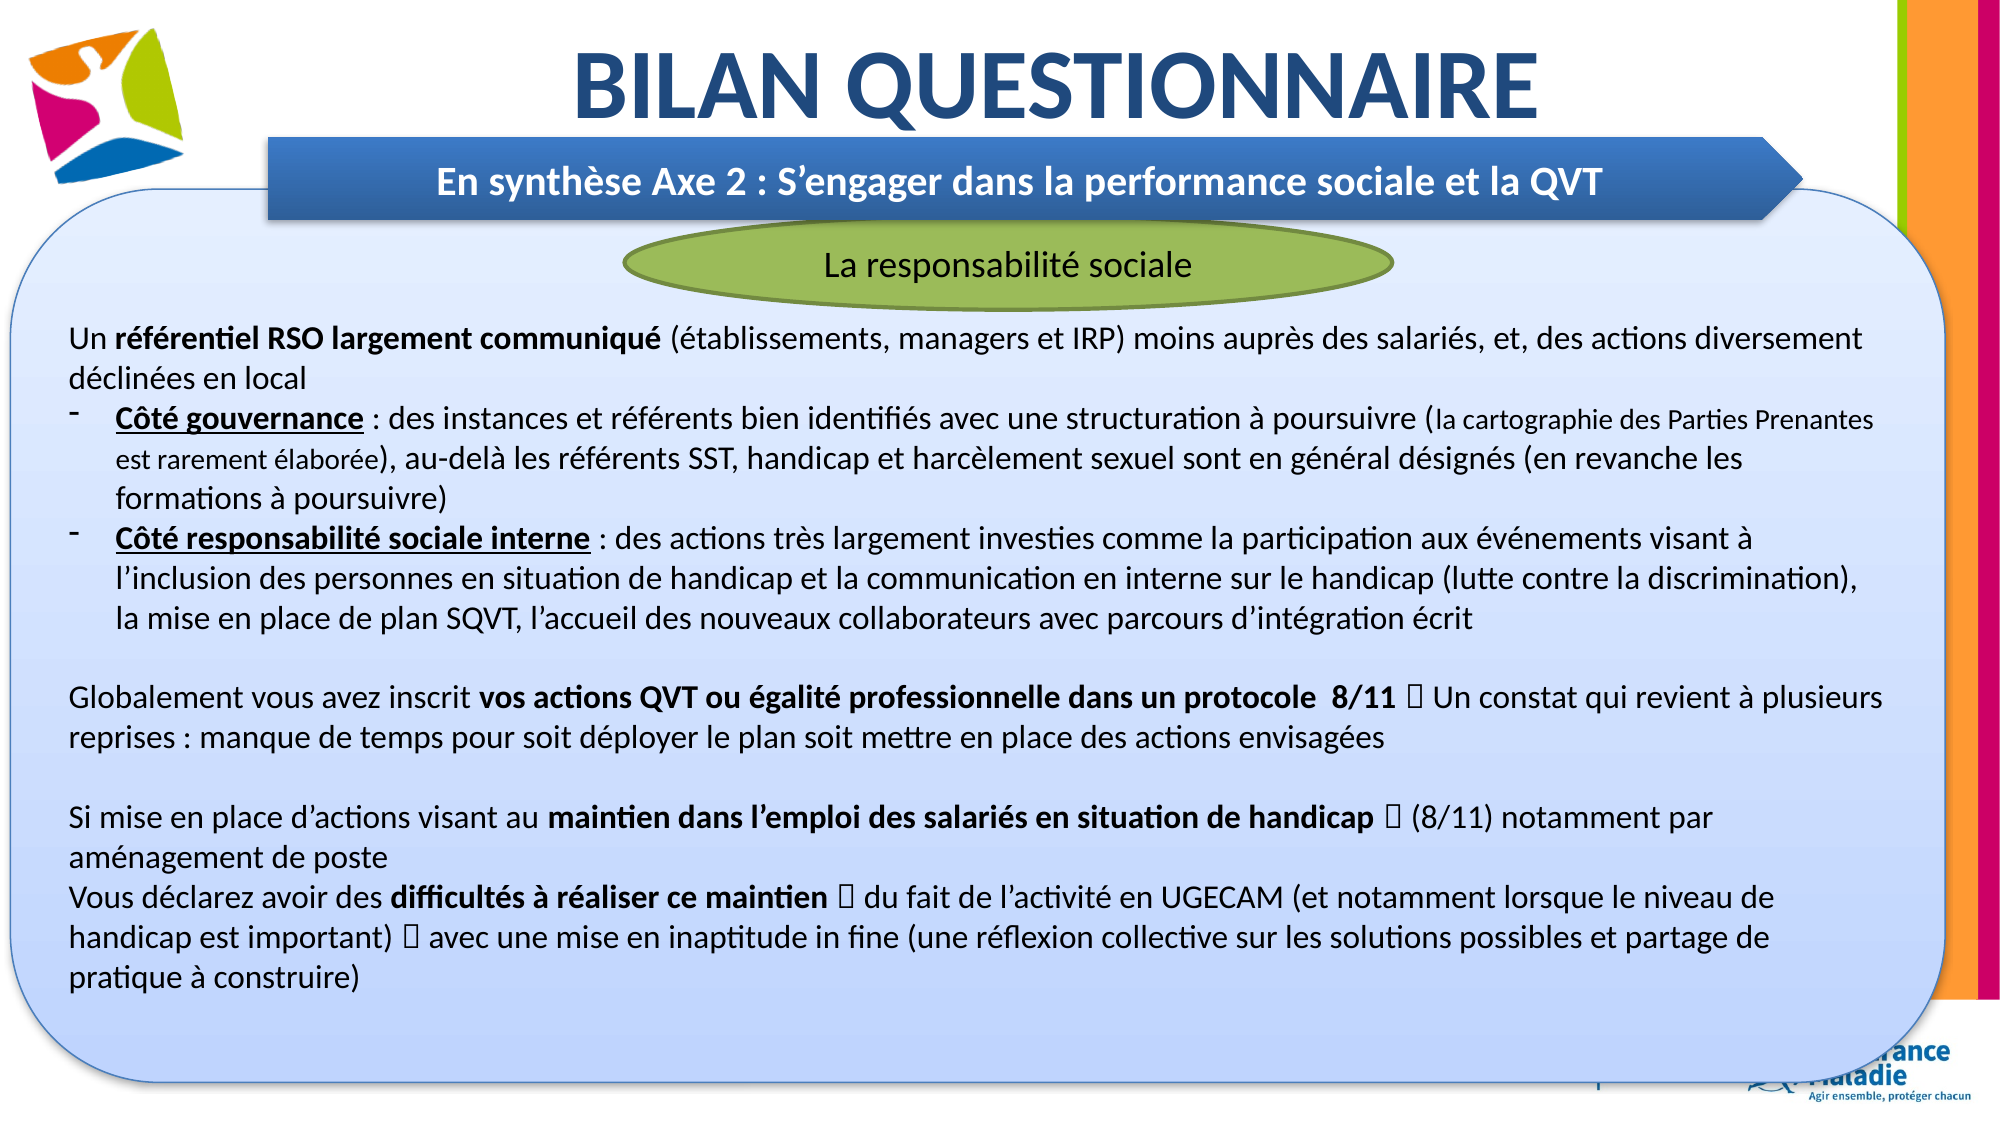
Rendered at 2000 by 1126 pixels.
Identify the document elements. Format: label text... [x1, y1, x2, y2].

text_box En synthèse Axe 2 : S’engager dans la performance sociale et la QVT [267, 137, 1804, 220]
picture [1564, 1014, 1998, 1126]
picture [24, 24, 188, 188]
title Bilan questionnaire [268, 19, 1846, 138]
text_box La responsabilité sociale [622, 229, 1395, 312]
text_box Un référentiel RSO largement communiqué (établissements, managers et IRP) moins auprès des salariés, et, des actions diversement déclinées en local Côté gouvernance : des instances et référents bien identifiés avec une structuration à poursuivre (la cartographie des Parties Prenantes est rarement élaborée), au-delà les référents SST, handicap et harcèlement sexuel sont en général désignés (en revanche les formations à poursuivre) Côté responsabilité sociale interne : des actions très largement investies comme la participation aux événements visant à l’inclusion des personnes en situation de handicap et la communication en interne sur le handicap (lutte contre la discrimination), la mise en place de plan SQVT, l’accueil des nouveaux collaborateurs avec parcours d’intégration écrit Globalement vous avez inscrit vos actions QVT ou égalité professionnelle dans un protocole 8/11  Un constat qui revient à plusieurs reprises : manque de temps pour soit déployer le plan soit mettre en place des actions envisagées Si mise en place d’actions visant au maintien dans l’emploi des salariés en situation de handicap  (8/11) notamment par aménagement de poste Vous déclarez avoir des difficultés à réaliser ce maintien  du fait de l’activité en UGECAM (et notamment lorsque le niveau de handicap est important)  avec une mise en inaptitude in fine (une réflexion collective sur les solutions possibles et partage de pratique à construire) [9, 188, 1946, 1084]
